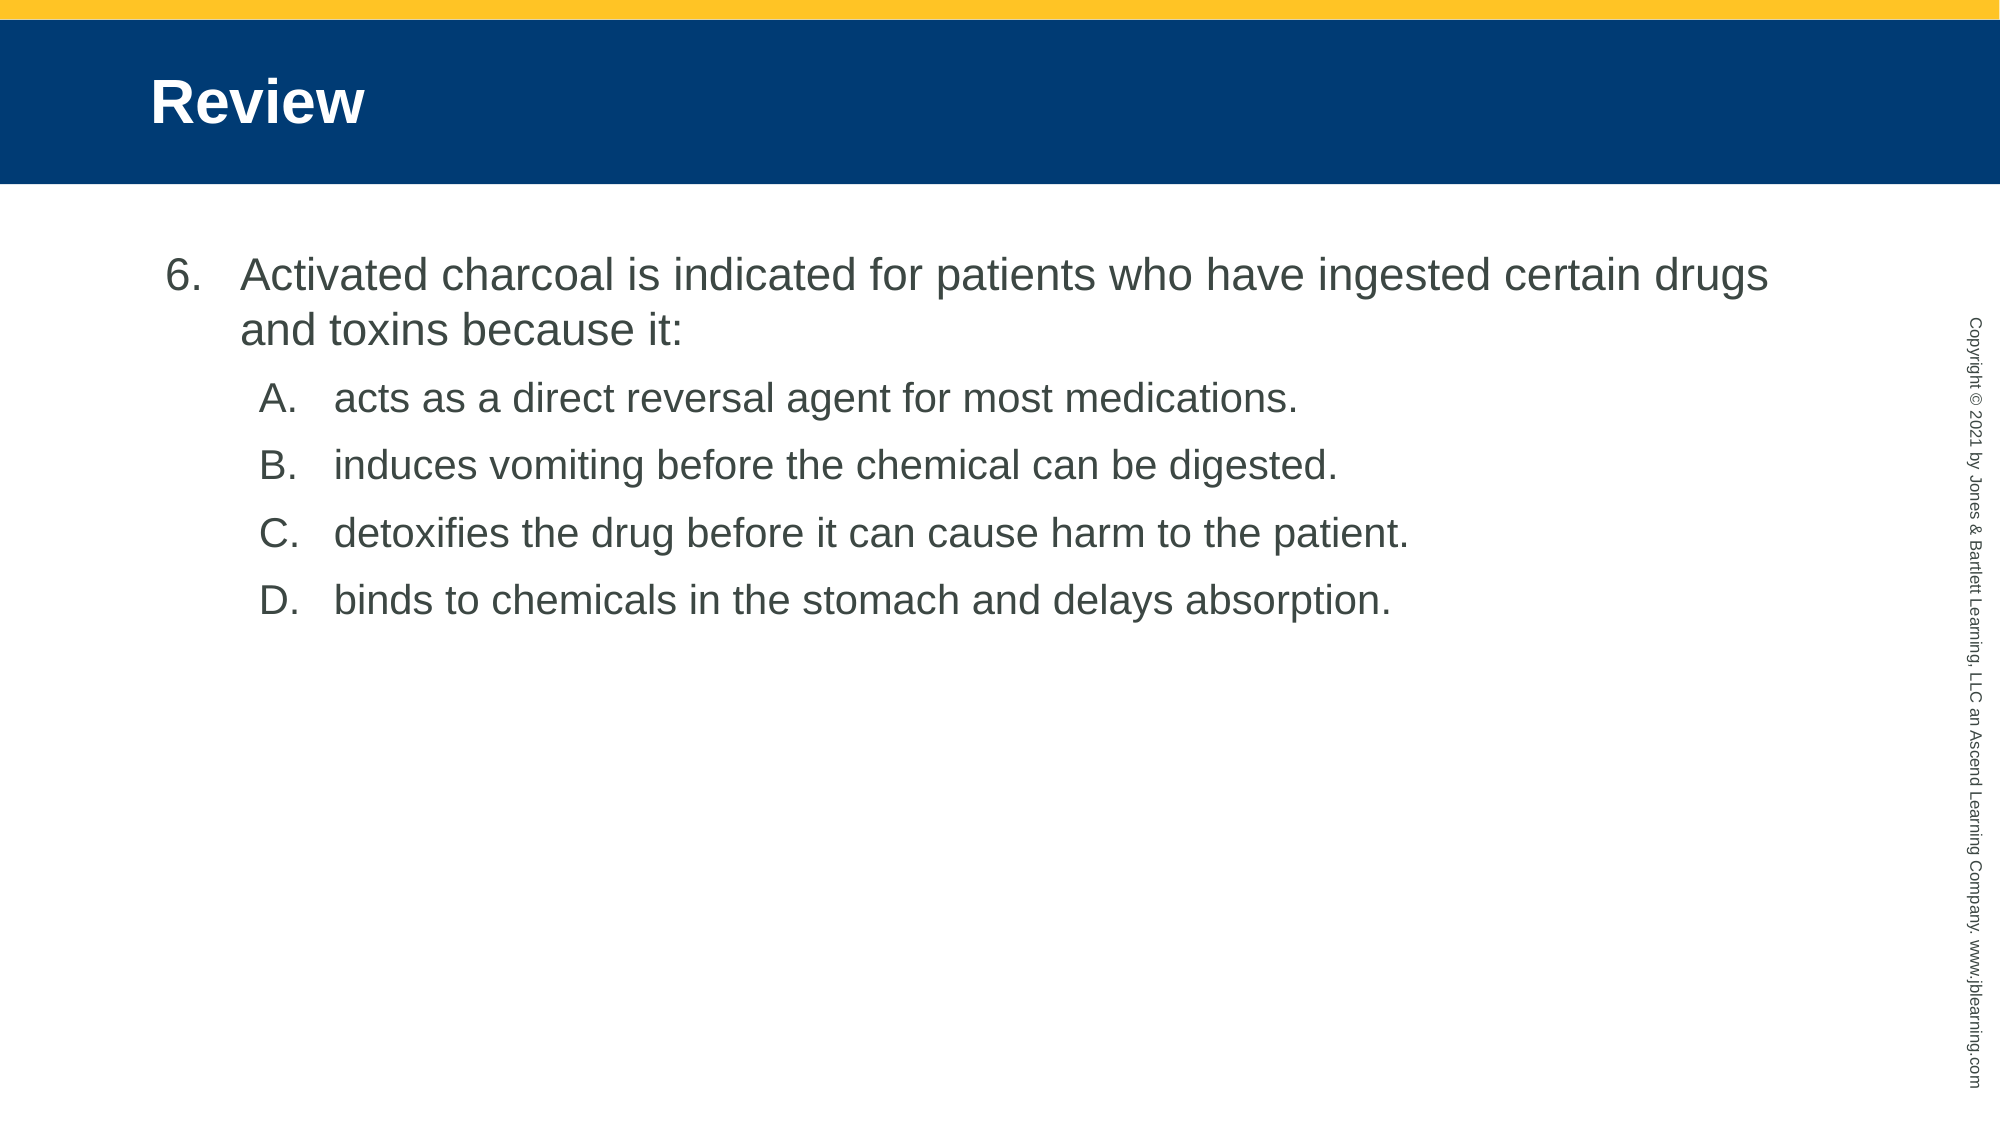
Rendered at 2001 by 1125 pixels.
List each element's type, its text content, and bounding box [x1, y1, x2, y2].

title Review [0, 19, 2000, 185]
list Activated charcoal is indicated for patients who have ingested certain drugs and toxins because it: acts as a direct reversal agent for most medications. induces vomiting before the chemical can be digested. detoxifies the drug before it can cause harm to the patient. binds to chemicals in the stomach and delays absorption. [150, 237, 1850, 1025]
